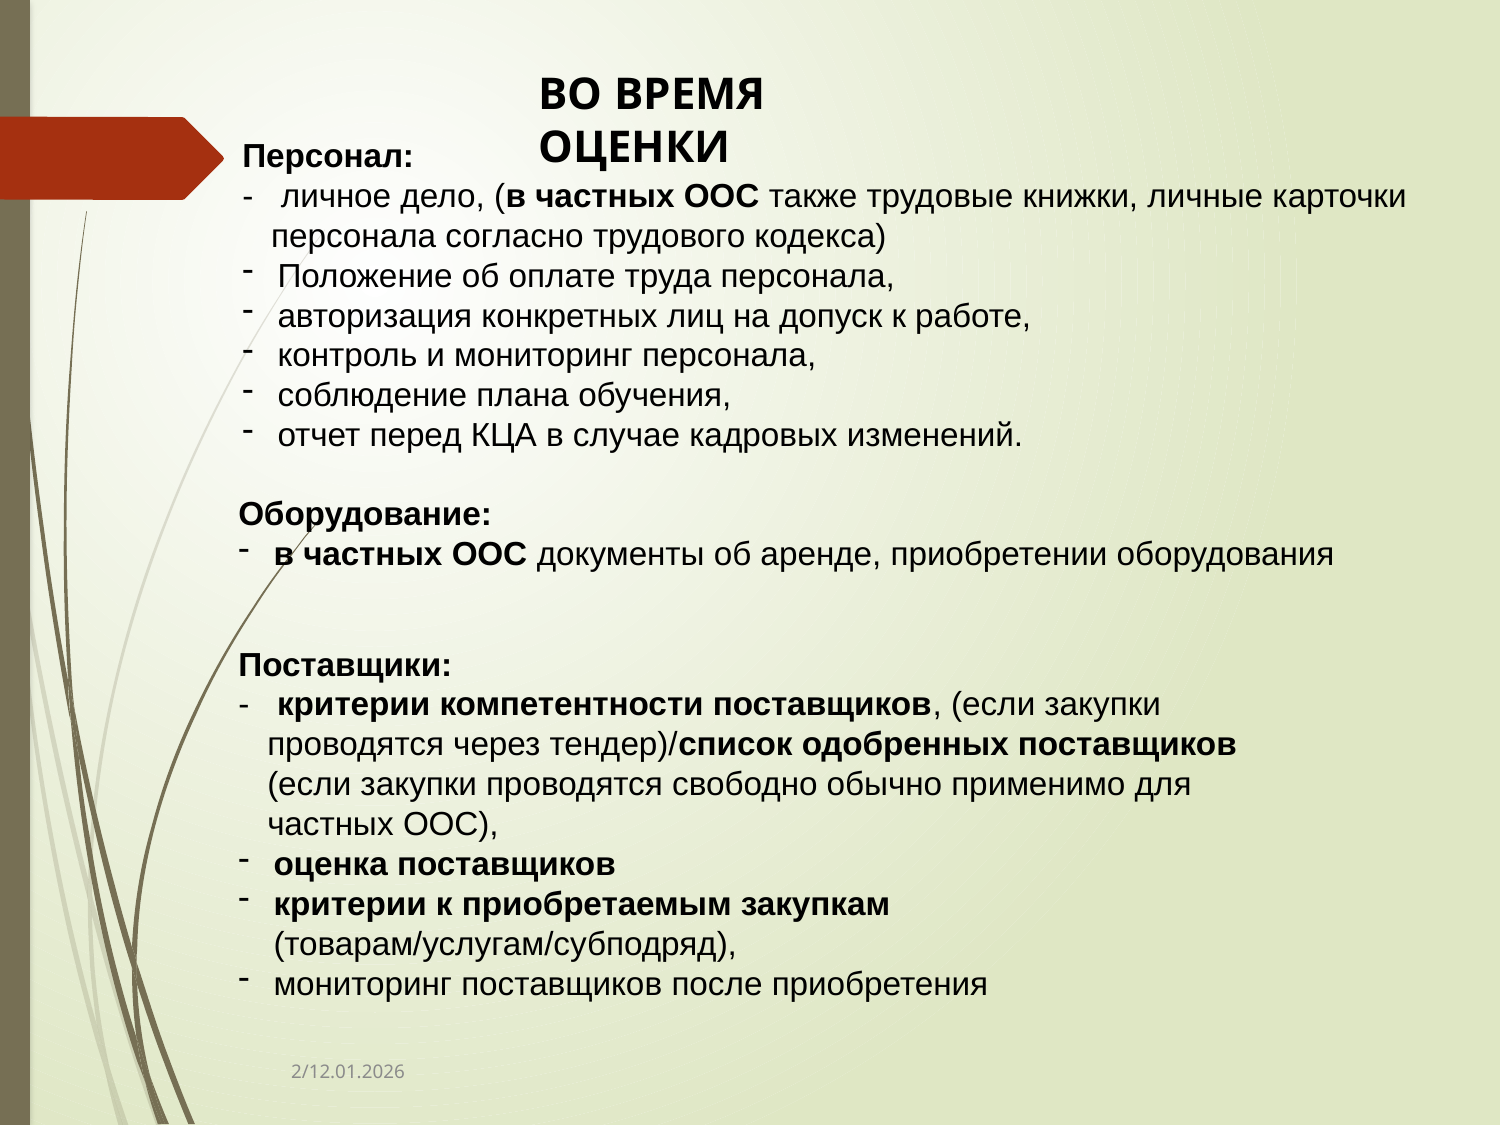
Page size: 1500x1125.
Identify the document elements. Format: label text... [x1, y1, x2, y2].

text_box ВО ВРЕМЯ ОЦЕНКИ [523, 58, 967, 126]
text_box Оборудование: в частных ООС документы об аренде, приобретении оборудования [223, 485, 1381, 580]
text_box Персонал: - личное дело, (в частных ООС также трудовые книжки, личные карточки персонала согласно трудового кодекса) Положение об оплате труда персонала, авторизация конкретных лиц на допуск к работе, контроль и мониторинг персонала, соблюдение плана обучения, отчет перед КЦА в случае кадровых изменений. [227, 126, 1481, 461]
footer 2/12.01.2026 [276, 1040, 1214, 1101]
text_box Поставщики: - критерии компетентности поставщиков, (если закупки проводятся через тендер)/список одобренных поставщиков (если закупки проводятся свободно обычно применимо для частных ООС), оценка поставщиков критерии к приобретаемым закупкам (товарам/услугам/субподряд), мониторинг поставщиков после приобретения [223, 635, 1276, 1010]
